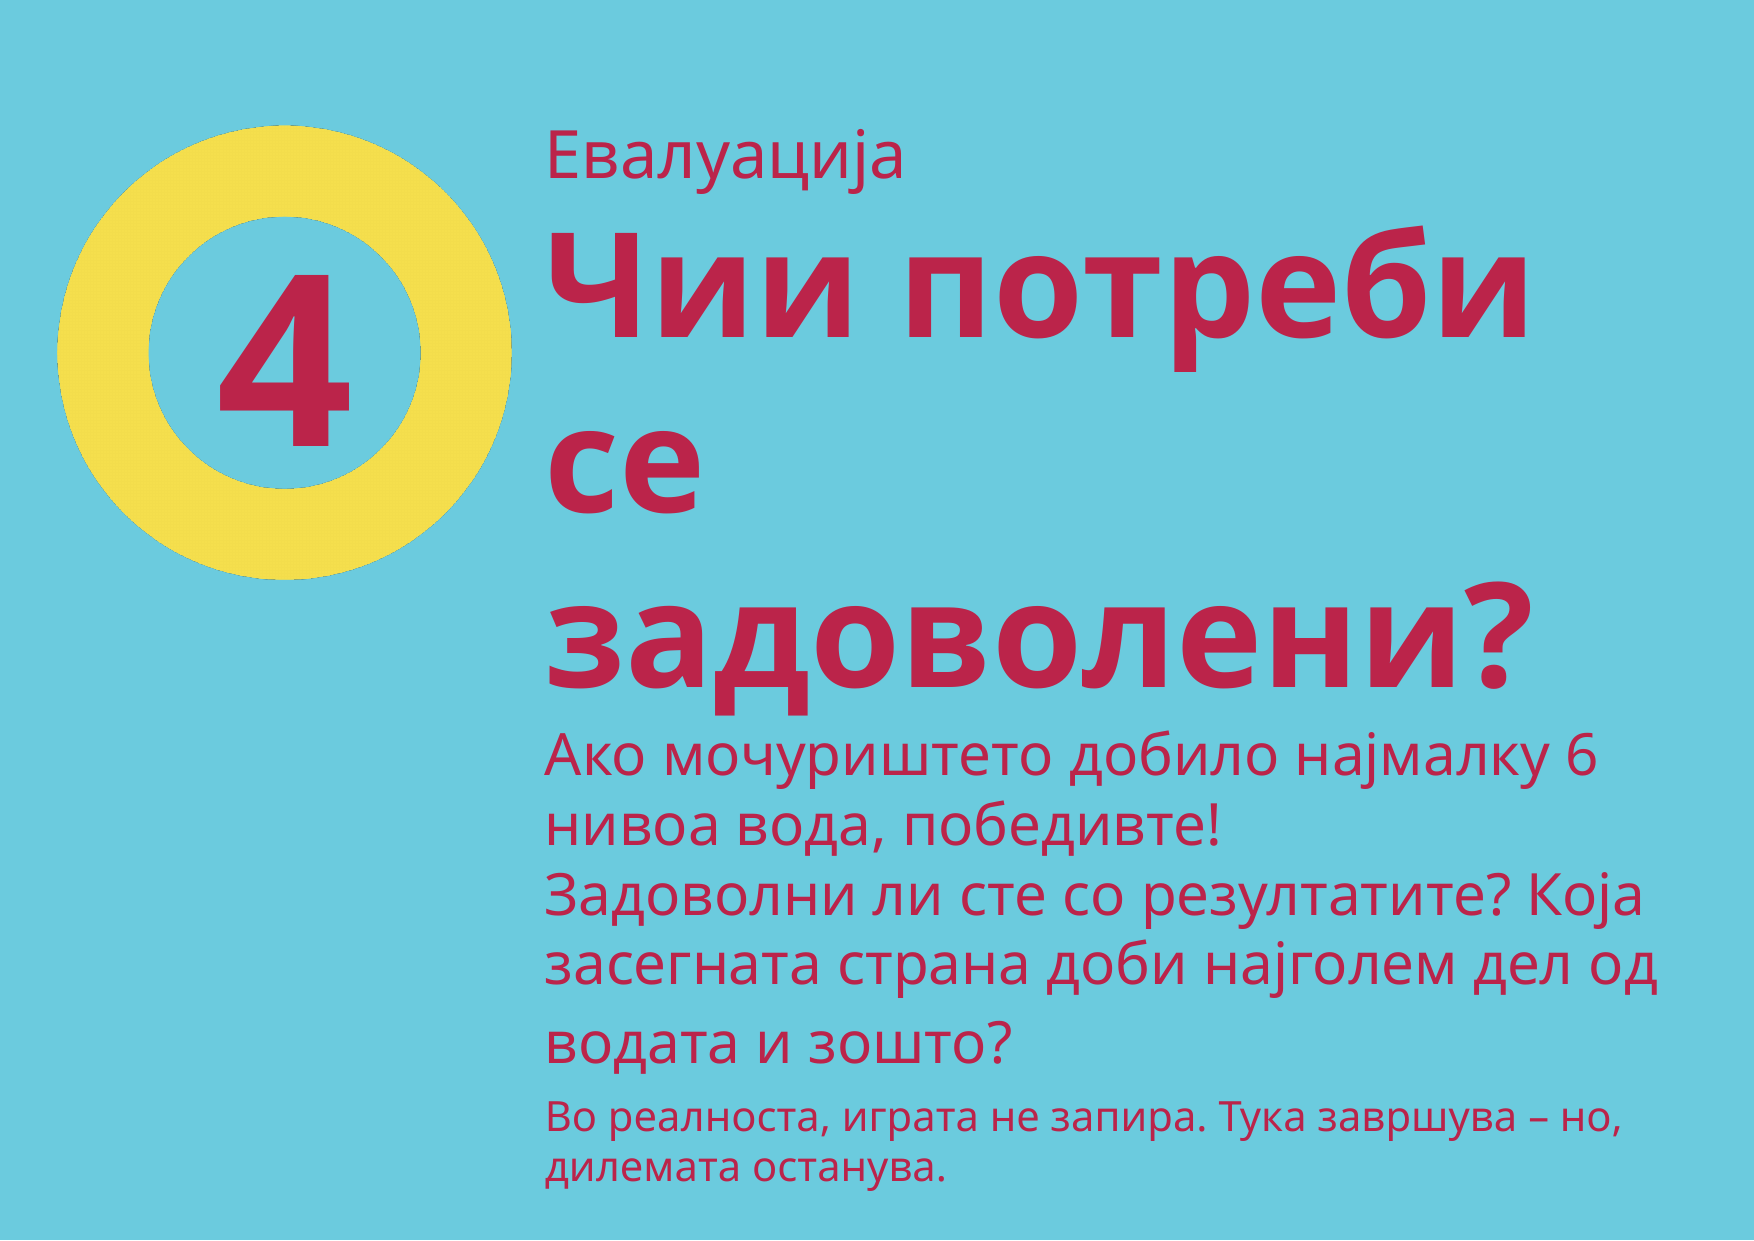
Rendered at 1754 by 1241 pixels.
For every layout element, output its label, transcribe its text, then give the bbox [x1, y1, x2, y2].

picture [57, 125, 512, 580]
text_box Во реалноста, играта не запира. Тука завршува – но, дилемата останува. [530, 1082, 1656, 1198]
text_box Евалуација Чии потреби се задоволени? Ако мочуриштето добило најмалку 6 нивоа вода, победивте! Задоволни ли сте со резултатите? Која засегната страна доби најголем дел од водата и зошто? [530, 104, 1715, 902]
